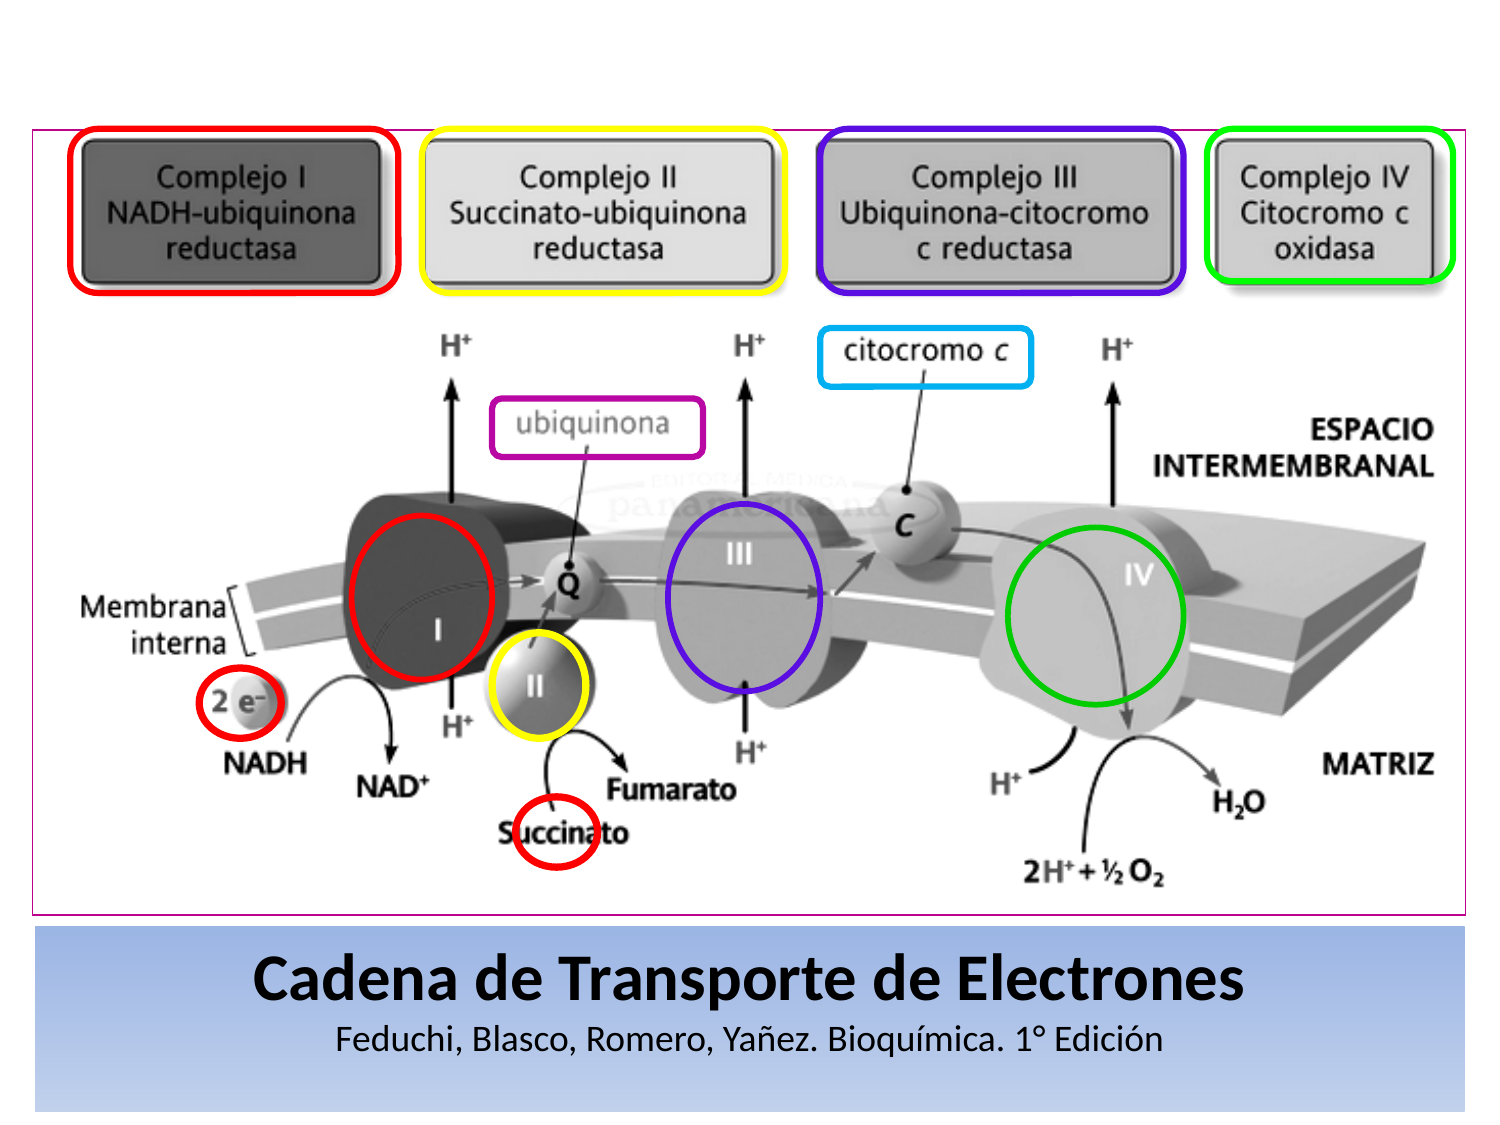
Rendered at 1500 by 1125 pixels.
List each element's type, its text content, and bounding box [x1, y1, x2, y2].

picture [32, 130, 1466, 915]
text_box Cadena de Transporte de Electrones Feduchi, Blasco, Romero, Yañez. Bioquímica. 1° Edición [35, 926, 1465, 1112]
